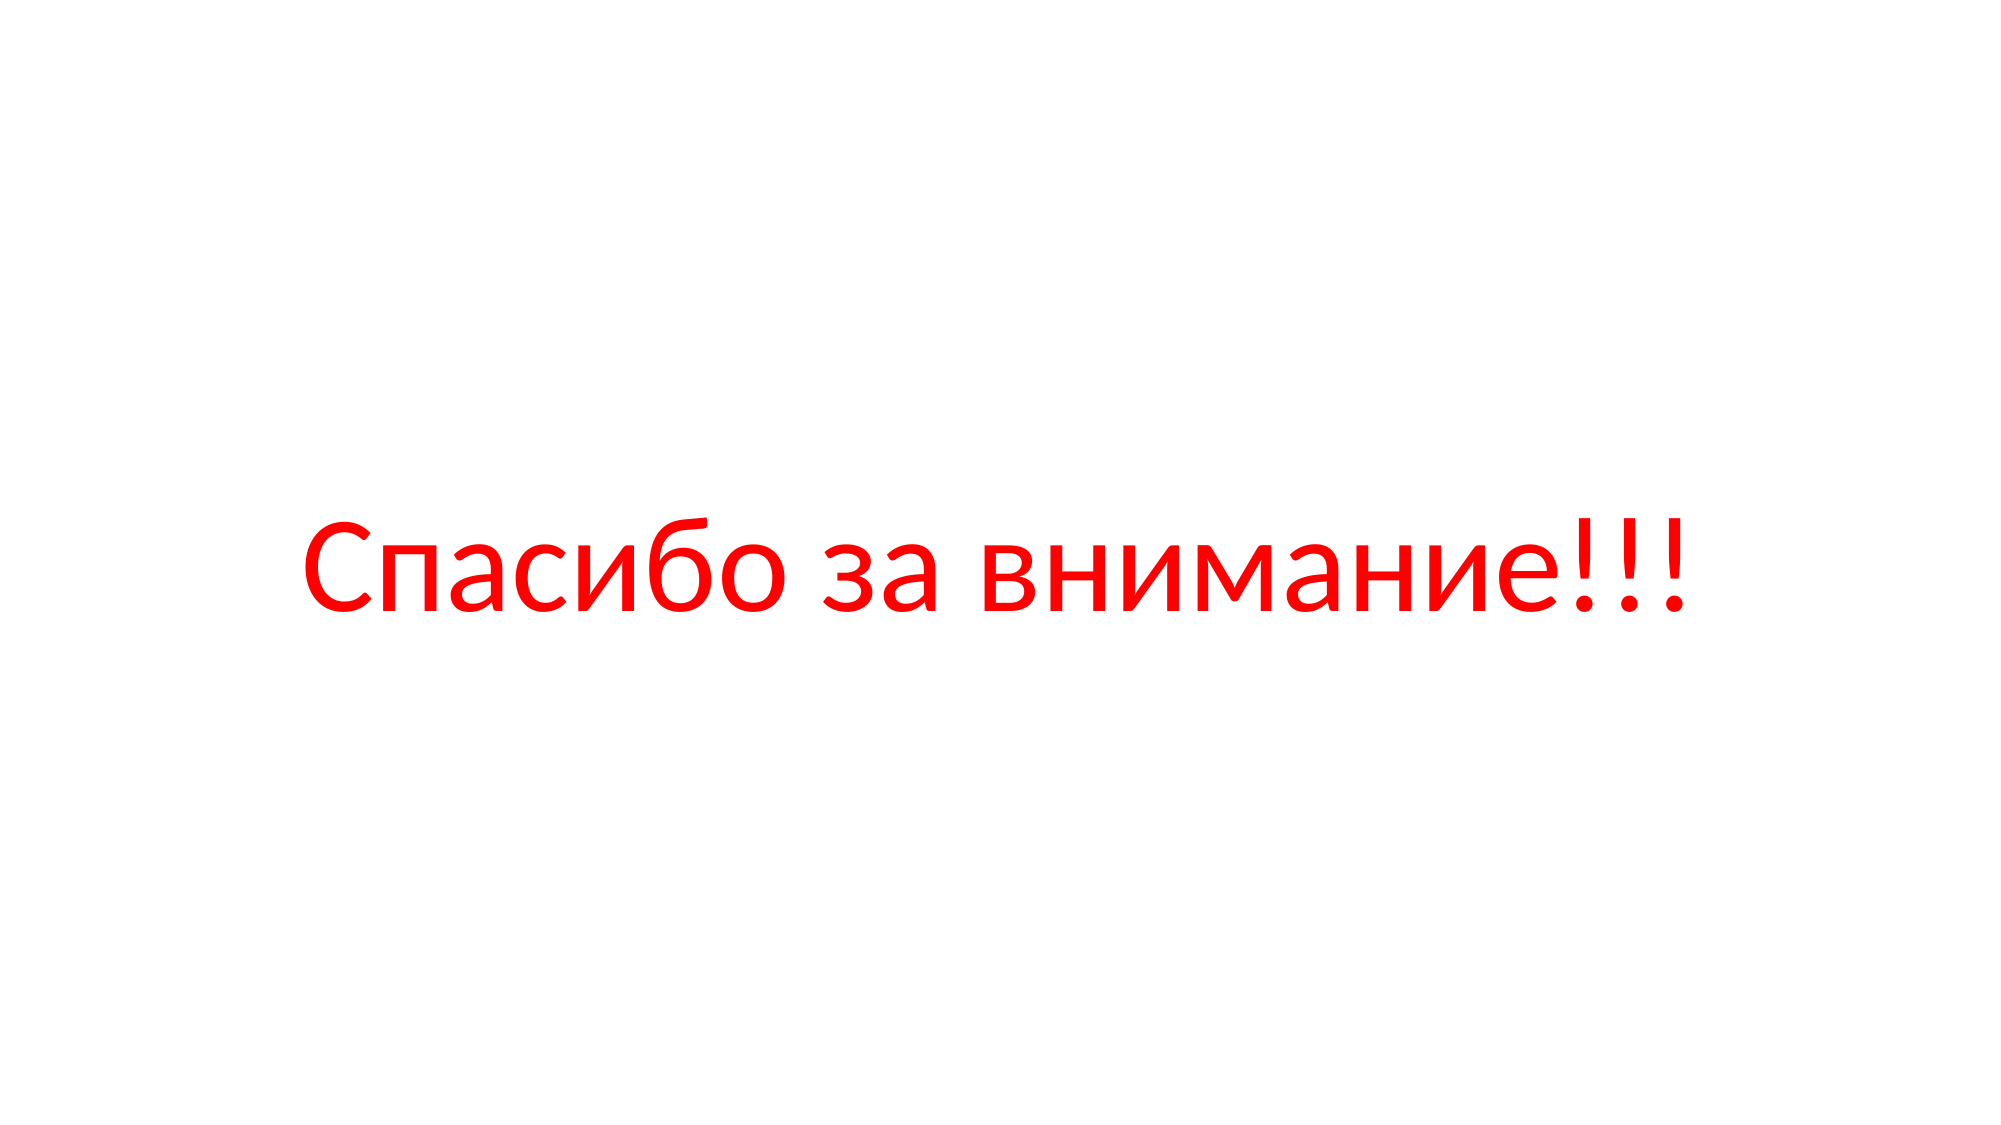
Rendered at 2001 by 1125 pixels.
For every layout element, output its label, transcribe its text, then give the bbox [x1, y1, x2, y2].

list Спасибо за внимание!!! [137, 299, 1863, 1014]
